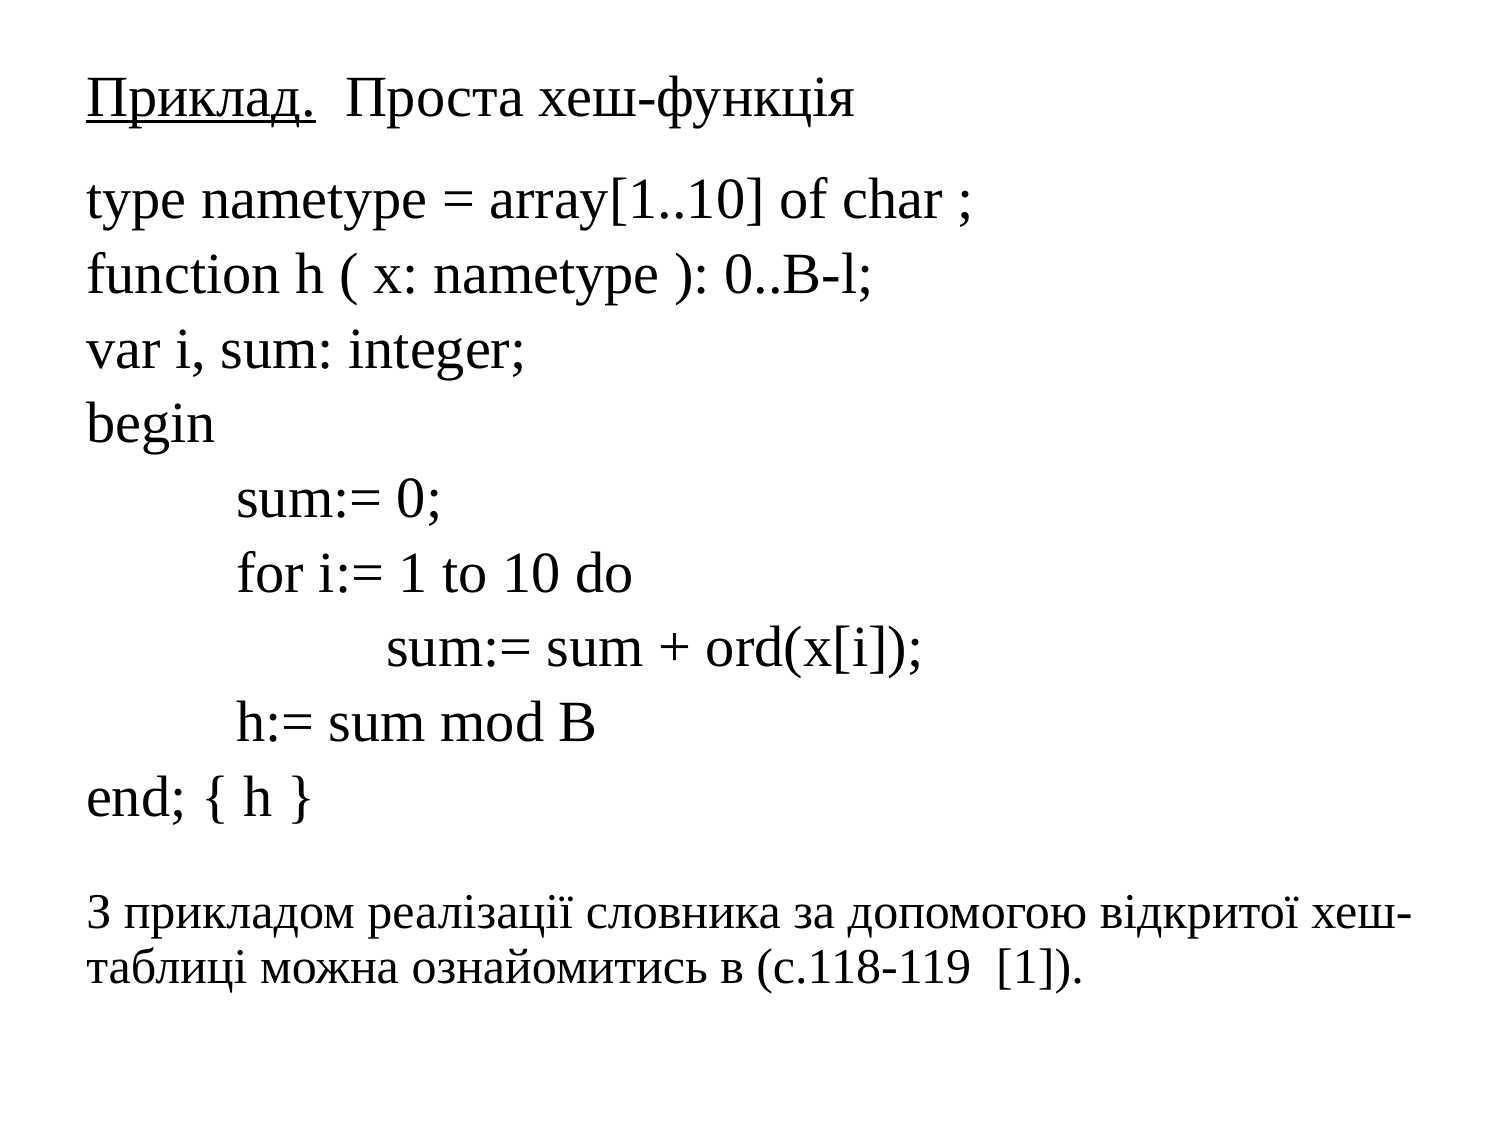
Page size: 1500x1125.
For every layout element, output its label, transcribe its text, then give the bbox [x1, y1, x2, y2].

list Приклад. Проста хеш-функція type nametype = array[1..10] of char ; function h ( х: nametype ): 0..B-l; var i, sum: integer; begin sum:= 0; for i:= 1 to 10 do sum:= sum + ord(x[i]); h:= sum mod В end; { h } З прикладом реалізації словника за допомогою відкритої хеш-таблиці можна ознайомитись в (с.118-119 [1]). [0, 58, 1500, 1125]
